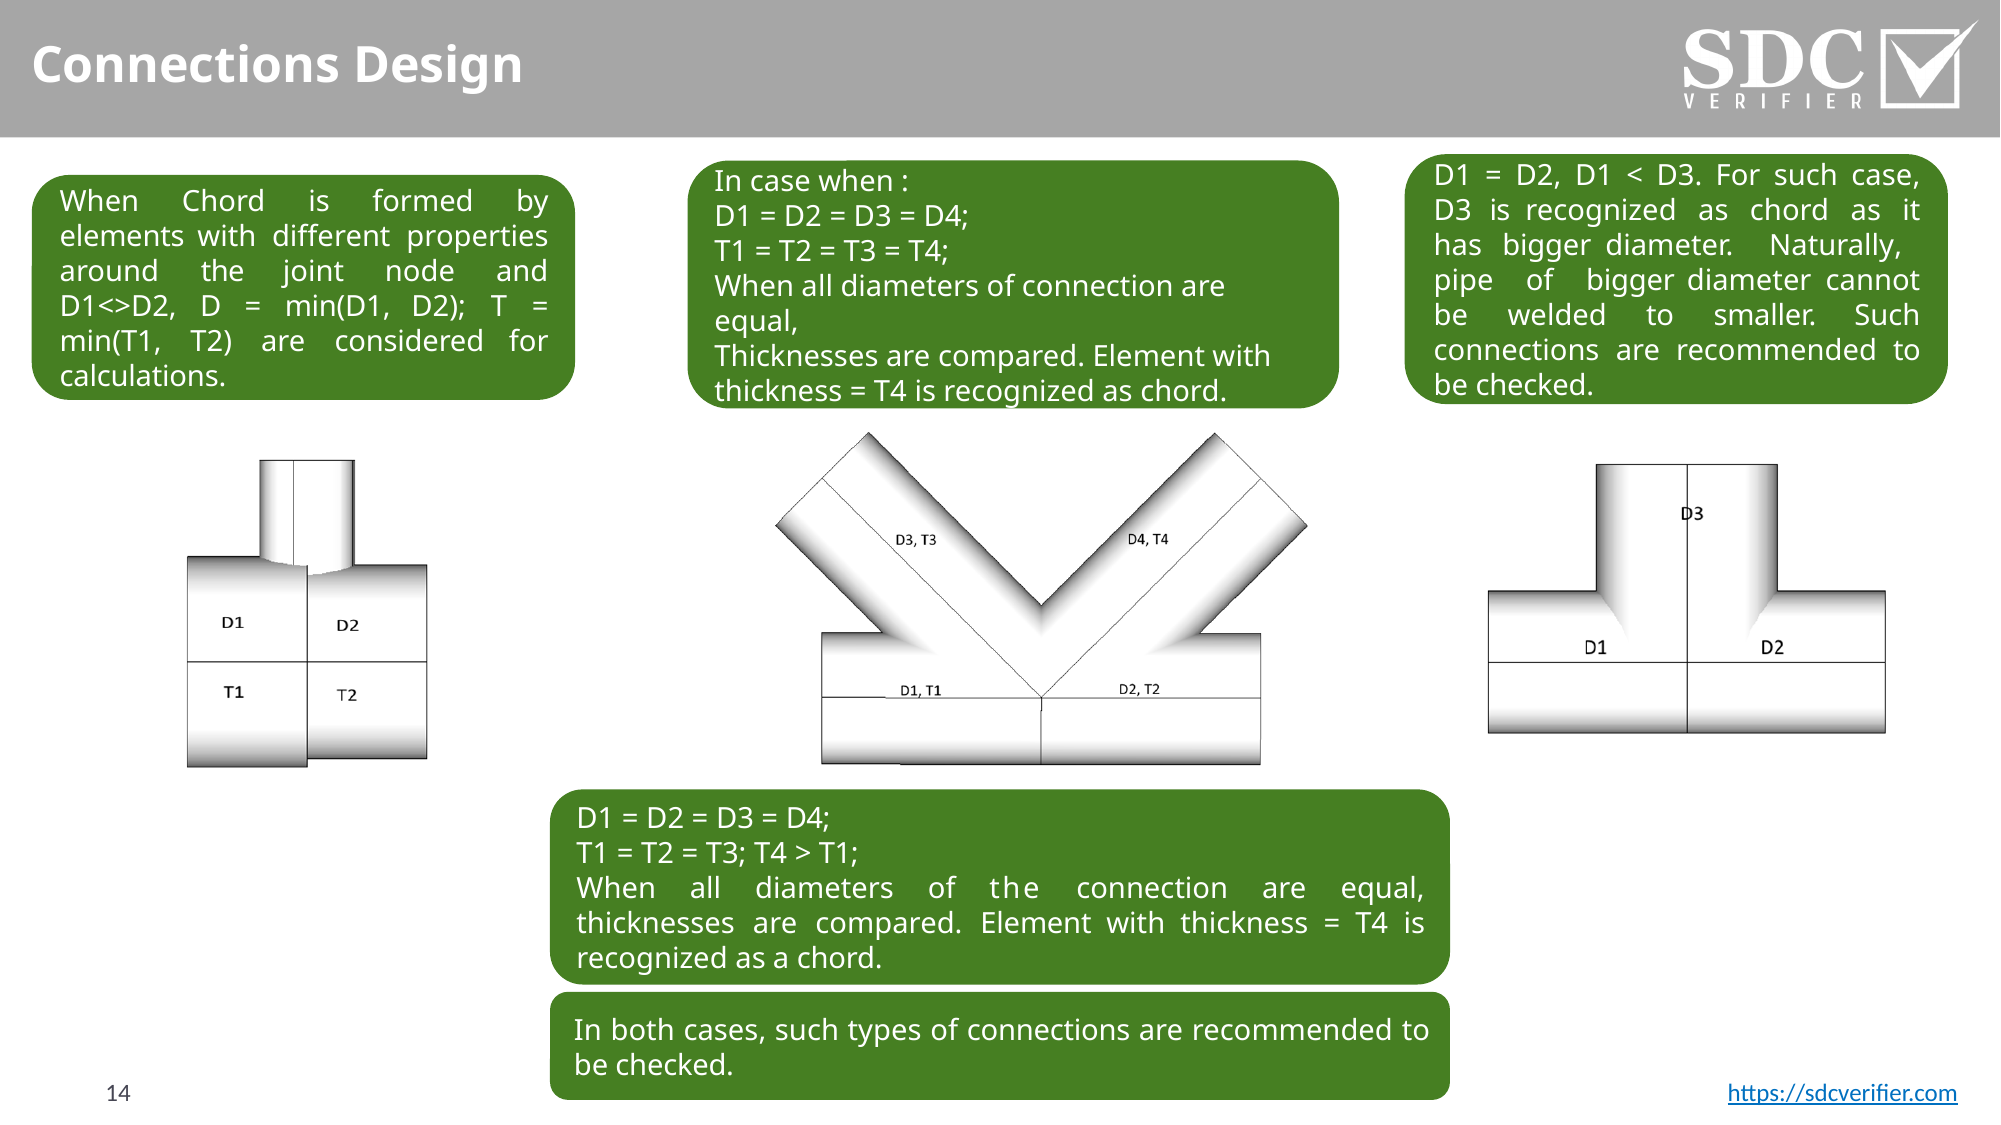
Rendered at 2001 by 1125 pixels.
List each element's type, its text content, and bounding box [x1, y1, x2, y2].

picture [1644, 0, 2000, 148]
picture [1423, 388, 1949, 776]
text_box D1 = D2 = D3 = D4; T1 = T2 = T3; T4 > T1; When all diameters of the connection are equal, thicknesses are compared. Element with thickness = T4 is recognized as a chord. [548, 787, 1452, 987]
text_box In case when : D1 = D2 = D3 = D4; T1 = T2 = T3 = T4; When all diameters of connection are equal, Thicknesses are compared. Element with thickness = T4 is recognized as chord. [685, 158, 1341, 411]
title Connections Design [16, 24, 1948, 113]
slide_number 14 [1, 1061, 146, 1122]
picture [762, 415, 1319, 779]
text_box When Chord is formed by elements with different properties around the joint node and D1<>D2, D = min(D1, D2); T = min(T1, T2) are considered for calculations. [30, 173, 577, 402]
picture [159, 448, 448, 775]
text_box In both cases, such types of connections are recommended to be checked. [548, 990, 1452, 1102]
text_box D1 = D2, D1 < D3. For such case, D3 is recognized as chord as it has bigger diameter. Naturally, pipe of bigger diameter cannot be welded to smaller. Such connections are recommended to be checked. [1403, 152, 1950, 396]
